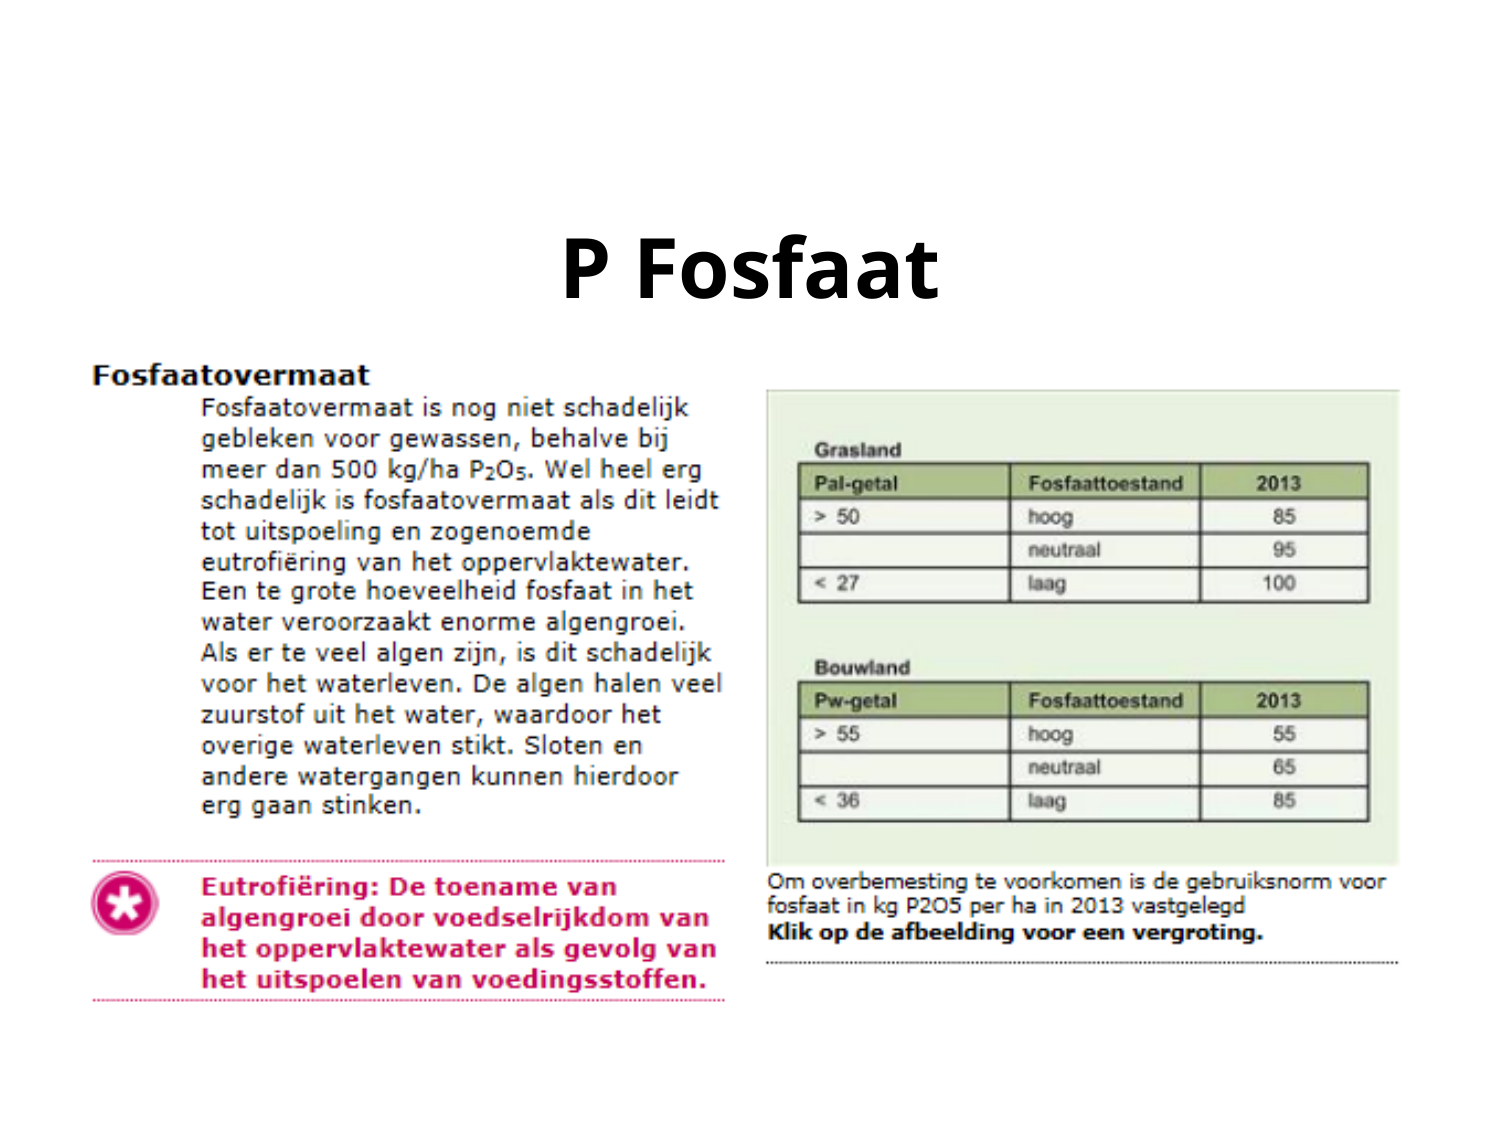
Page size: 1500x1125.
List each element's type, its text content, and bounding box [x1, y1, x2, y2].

picture [76, 346, 1428, 1024]
title P Fosfaat [283, 184, 1217, 344]
